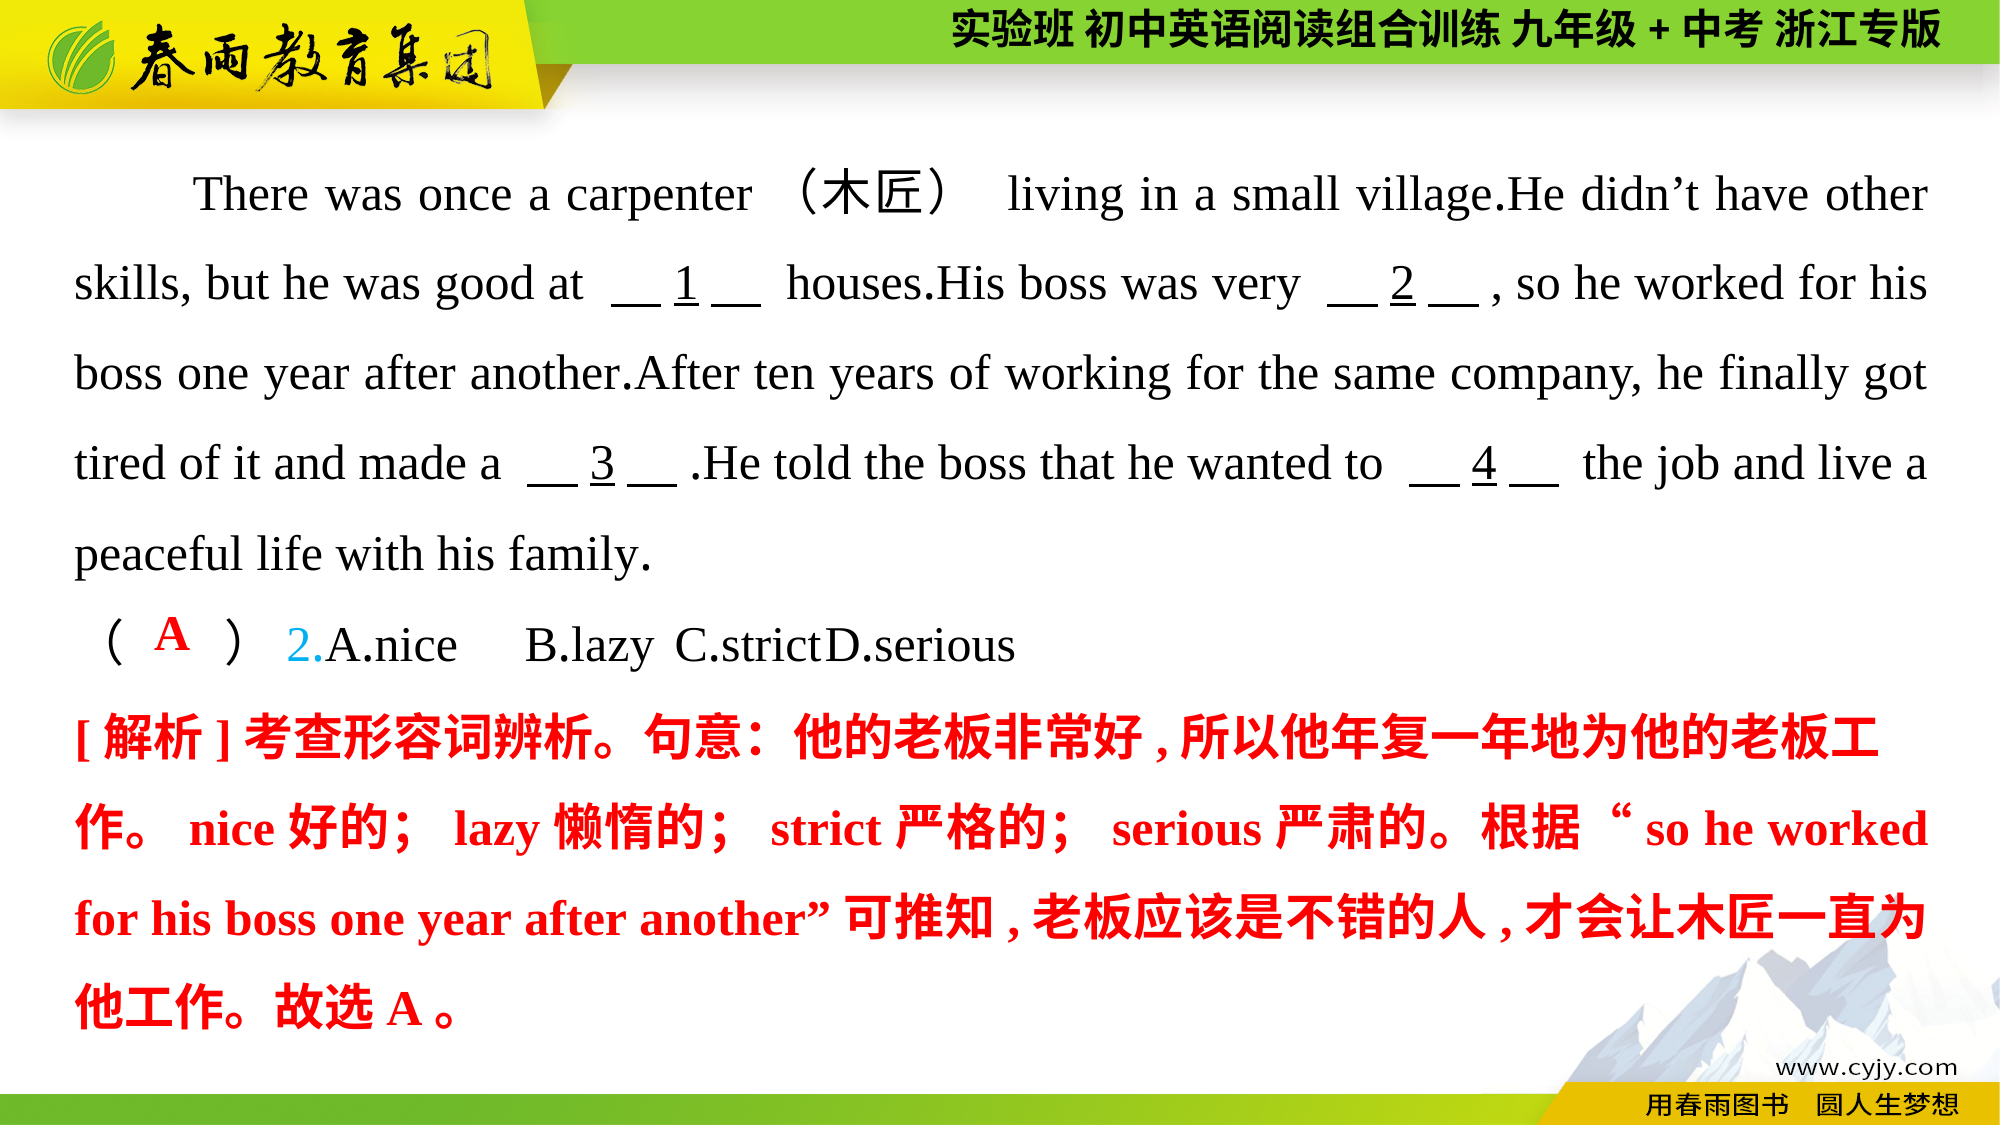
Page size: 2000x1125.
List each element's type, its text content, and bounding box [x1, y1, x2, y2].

list There was once a carpenter（木匠） living in a small village.He didn’t have other skills, but he was good at 1 houses.His boss was very 2 , so he worked for his boss one year after another.After ten years of working for the same company, he finally got tired of it and made a 3 .He told the boss that he wanted to 4 the job and live a peaceful life with his family. [59, 122, 1944, 573]
text_box A [139, 592, 206, 668]
text_box [解析]考查形容词辨析。句意：他的老板非常好,所以他年复一年地为他的老板工 作。nice好的；lazy懒惰的；strict严格的；serious严肃的。根据“so he worked for his boss one year after another”可推知,老板应该是不错的人,才会让木匠一直为他工作。故选A。 [59, 667, 1944, 1043]
text_box （ ）2.A.nice B.lazy C.strict D.serious [59, 573, 1944, 667]
picture [0, 0, 2000, 1125]
